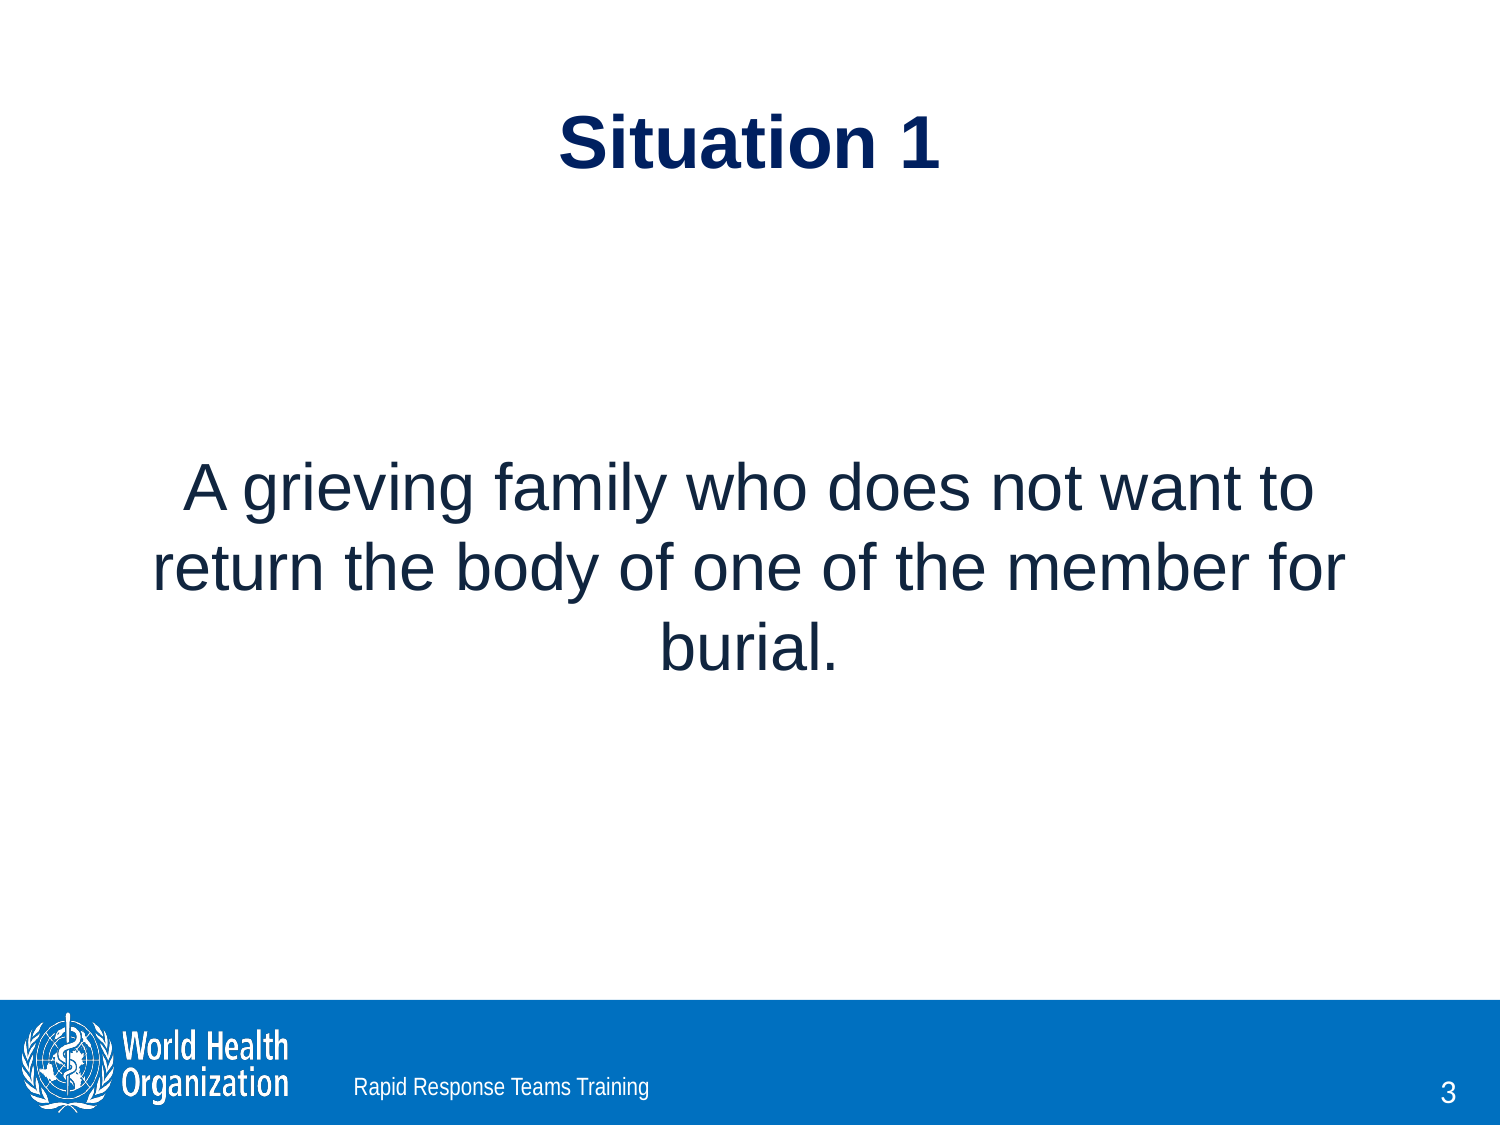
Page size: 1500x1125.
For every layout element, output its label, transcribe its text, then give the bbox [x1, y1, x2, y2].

list A grieving family who does not want to return the body of one of the member for burial. [75, 436, 1425, 689]
title Situation 1 [75, 45, 1425, 233]
picture [21, 1012, 288, 1113]
